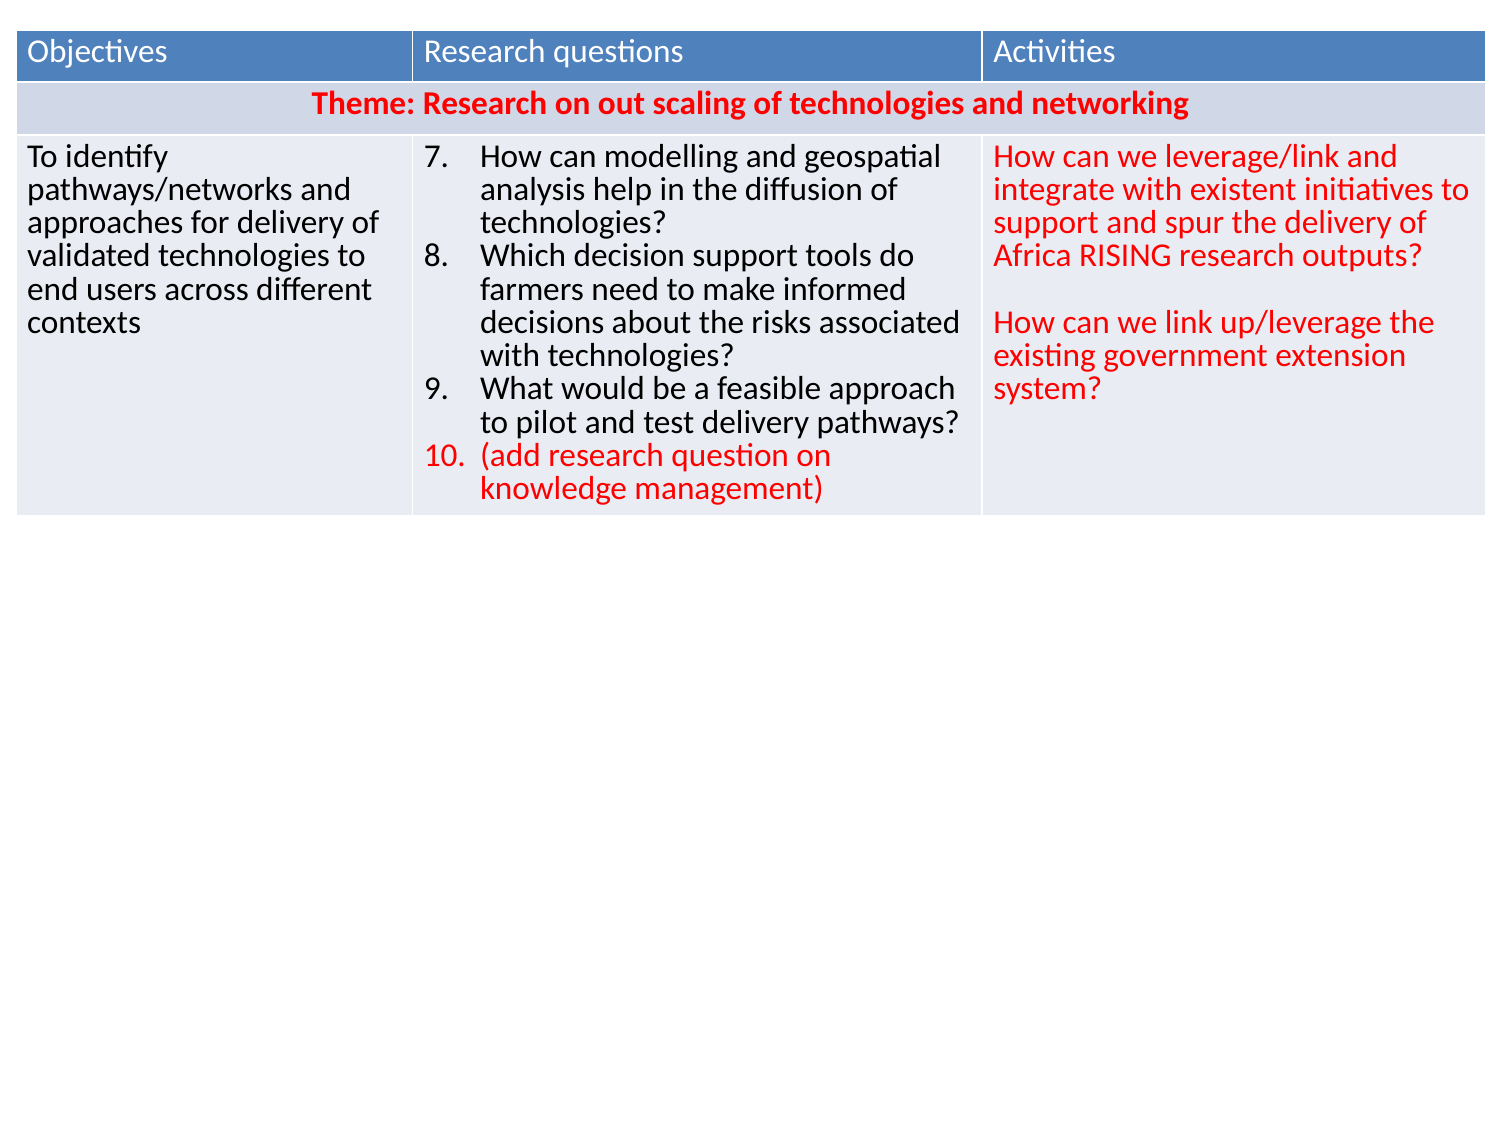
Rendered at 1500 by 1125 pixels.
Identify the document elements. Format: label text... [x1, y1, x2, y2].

table_header Objectives [17, 31, 412, 81]
table_cell How can we leverage/link and integrate with existent initiatives to support and spur the delivery of Africa RISING research outputs? How can we link up/leverage the existing government extension system? [983, 136, 1485, 515]
table_cell To identify pathways/networks and approaches for delivery of validated technologies to end users across different contexts [17, 136, 412, 515]
table_cell How can modelling and geospatial analysis help in the diffusion of technologies? Which decision support tools do farmers need to make informed decisions about the risks associated with technologies? What would be a feasible approach to pilot and test delivery pathways? (add research question on knowledge management) [413, 136, 981, 515]
table_header Research questions [413, 31, 981, 81]
table_header Activities [983, 31, 1485, 81]
table_cell Theme: Research on out scaling of technologies and networking [17, 83, 1485, 134]
